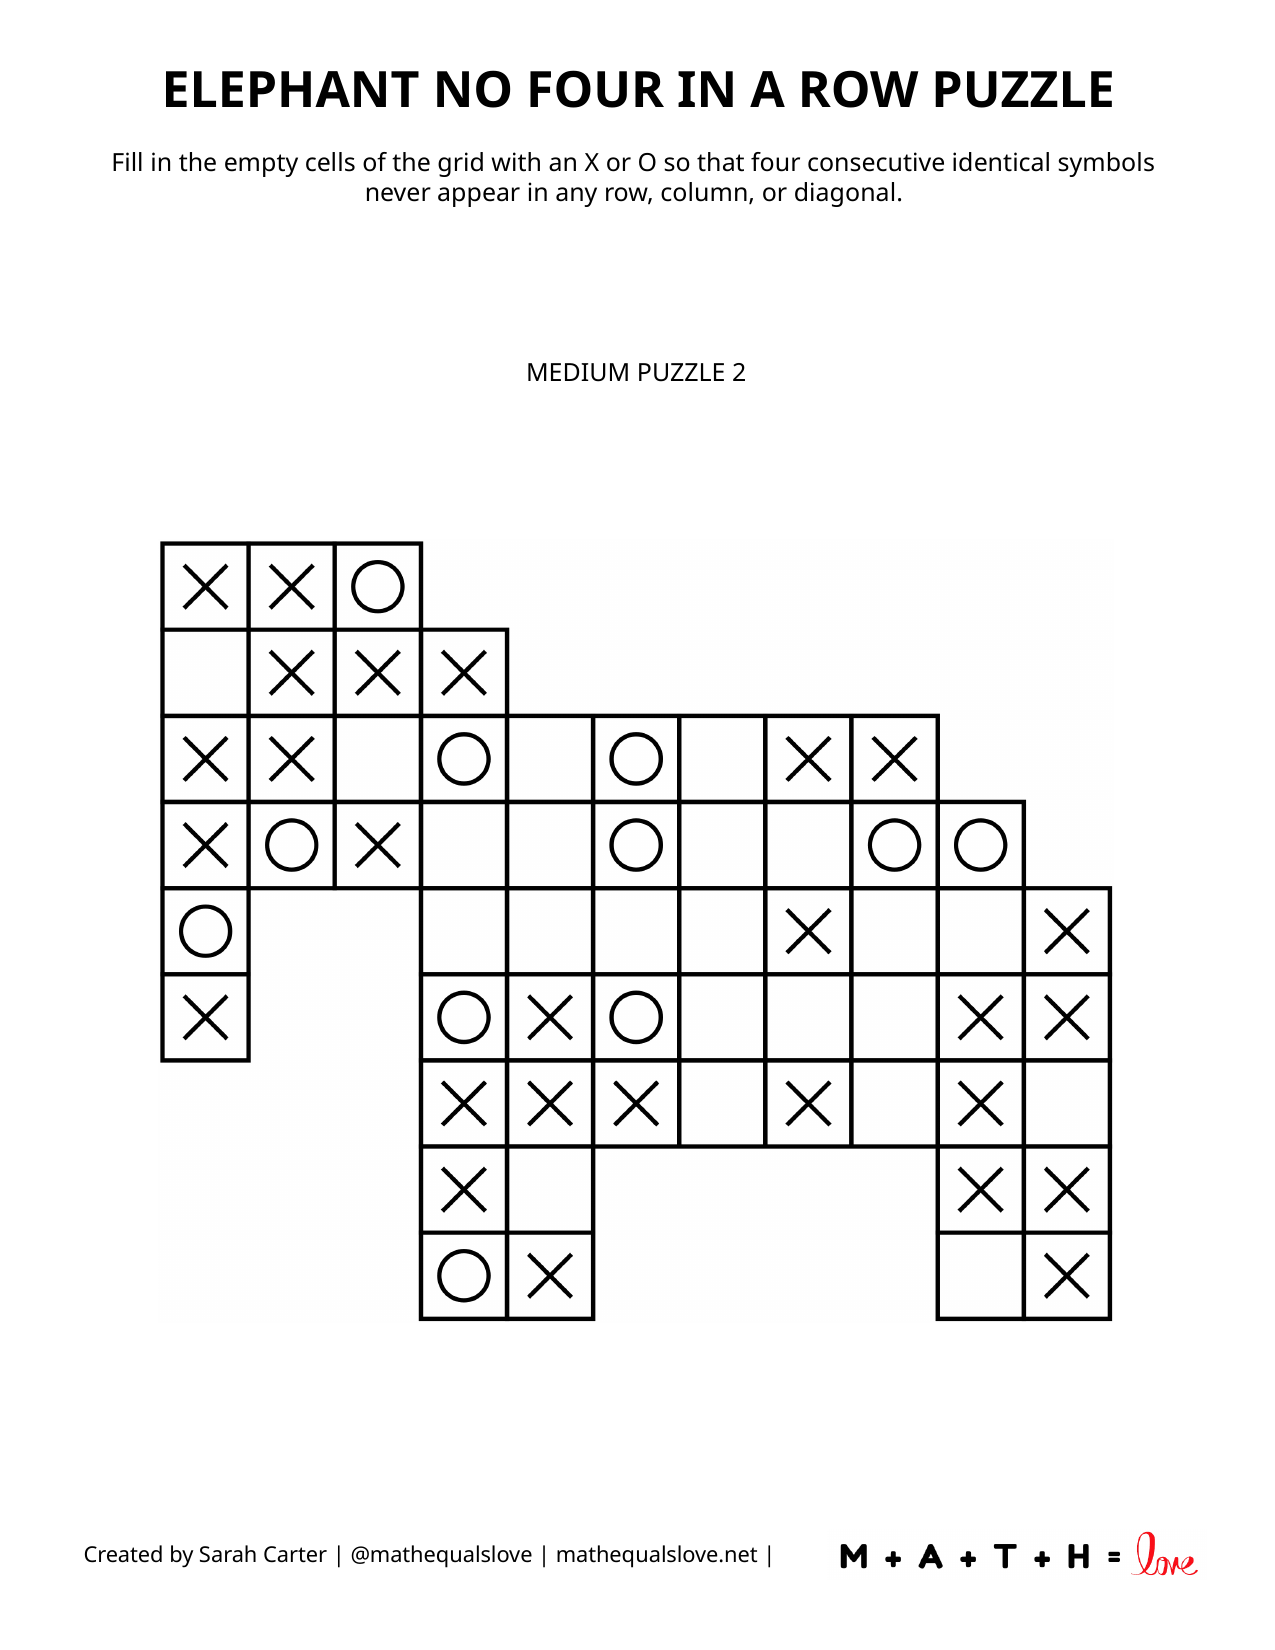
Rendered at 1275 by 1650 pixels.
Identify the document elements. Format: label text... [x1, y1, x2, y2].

text_box MEDIUM PUZZLE 2 [158, 356, 1115, 407]
picture [157, 538, 1115, 1324]
text_box Created by Sarah Carter | @mathequalslove | mathequalslove.net | [68, 1533, 826, 1575]
text_box Fill in the empty cells of the grid with an X or O so that four consecutive identical symbols never appear in any row, column, or diagonal. [0, 139, 1275, 215]
text_box ELEPHANT NO FOUR IN A ROW PUZZLE [66, 49, 1211, 125]
picture [826, 1528, 1207, 1580]
